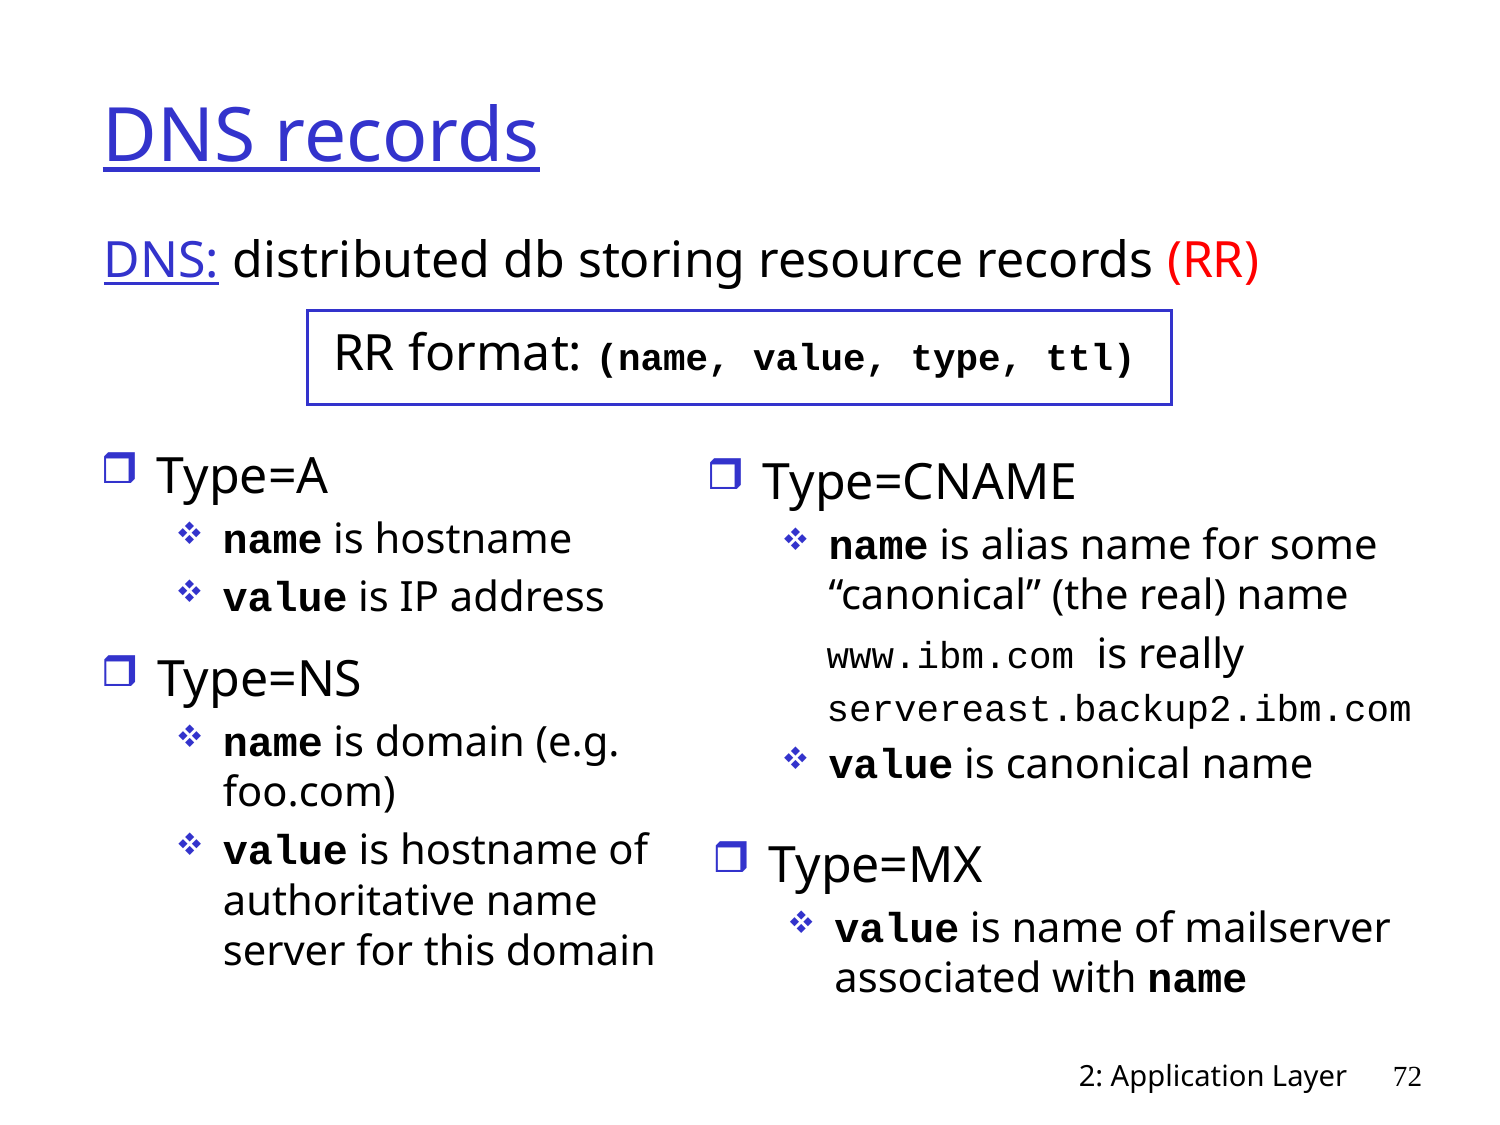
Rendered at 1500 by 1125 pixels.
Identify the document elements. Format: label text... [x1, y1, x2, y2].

footer 2: Application Layer [887, 1049, 1362, 1125]
text_box Type=CNAME name is alias name for some “canonical” (the real) name www.ibm.com is really servereast.backup2.ibm.com value is canonical name [691, 442, 1433, 799]
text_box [294, 310, 1175, 405]
text_box Type=MX value is name of mailserver associated with name [697, 825, 1421, 1041]
title DNS records [87, 37, 1363, 226]
list Type=NS name is domain (e.g. foo.com) value is hostname of authoritative name server for this domain [85, 650, 743, 946]
list DNS: distributed db storing resource records (RR) [88, 220, 1373, 305]
text_box Type=A name is hostname value is IP address [85, 435, 711, 650]
slide_number 72 [1362, 1049, 1438, 1125]
